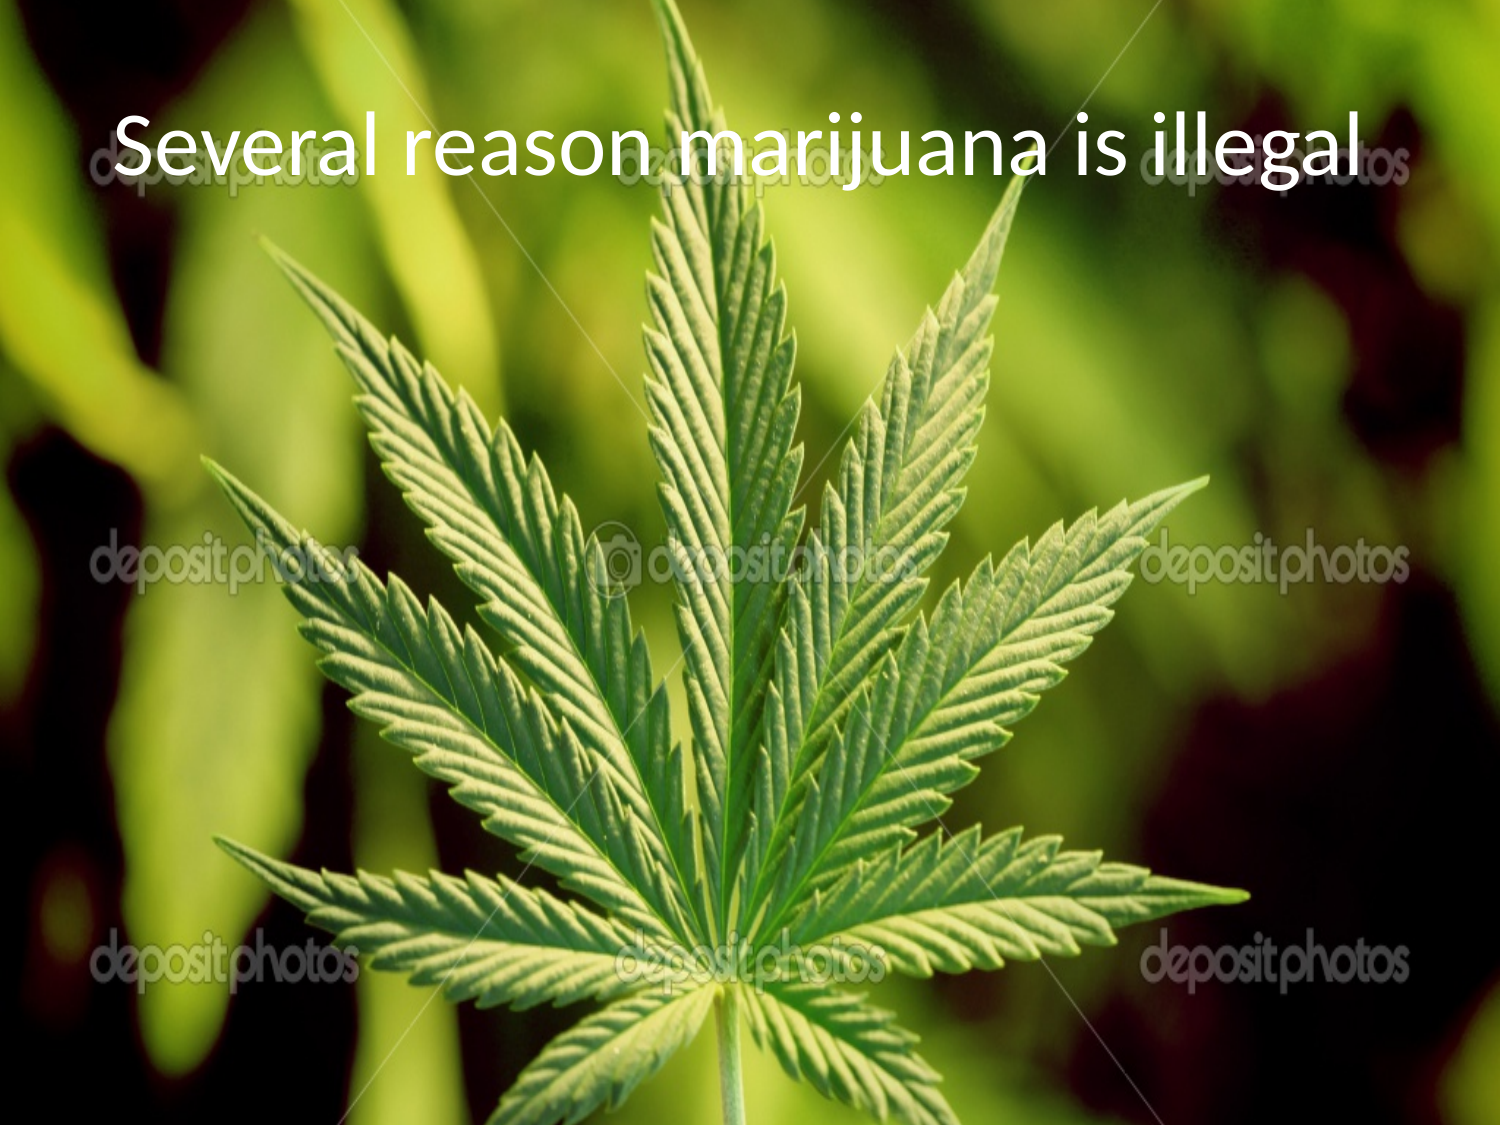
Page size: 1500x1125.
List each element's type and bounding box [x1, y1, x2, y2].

list [0, 0, 1500, 1125]
